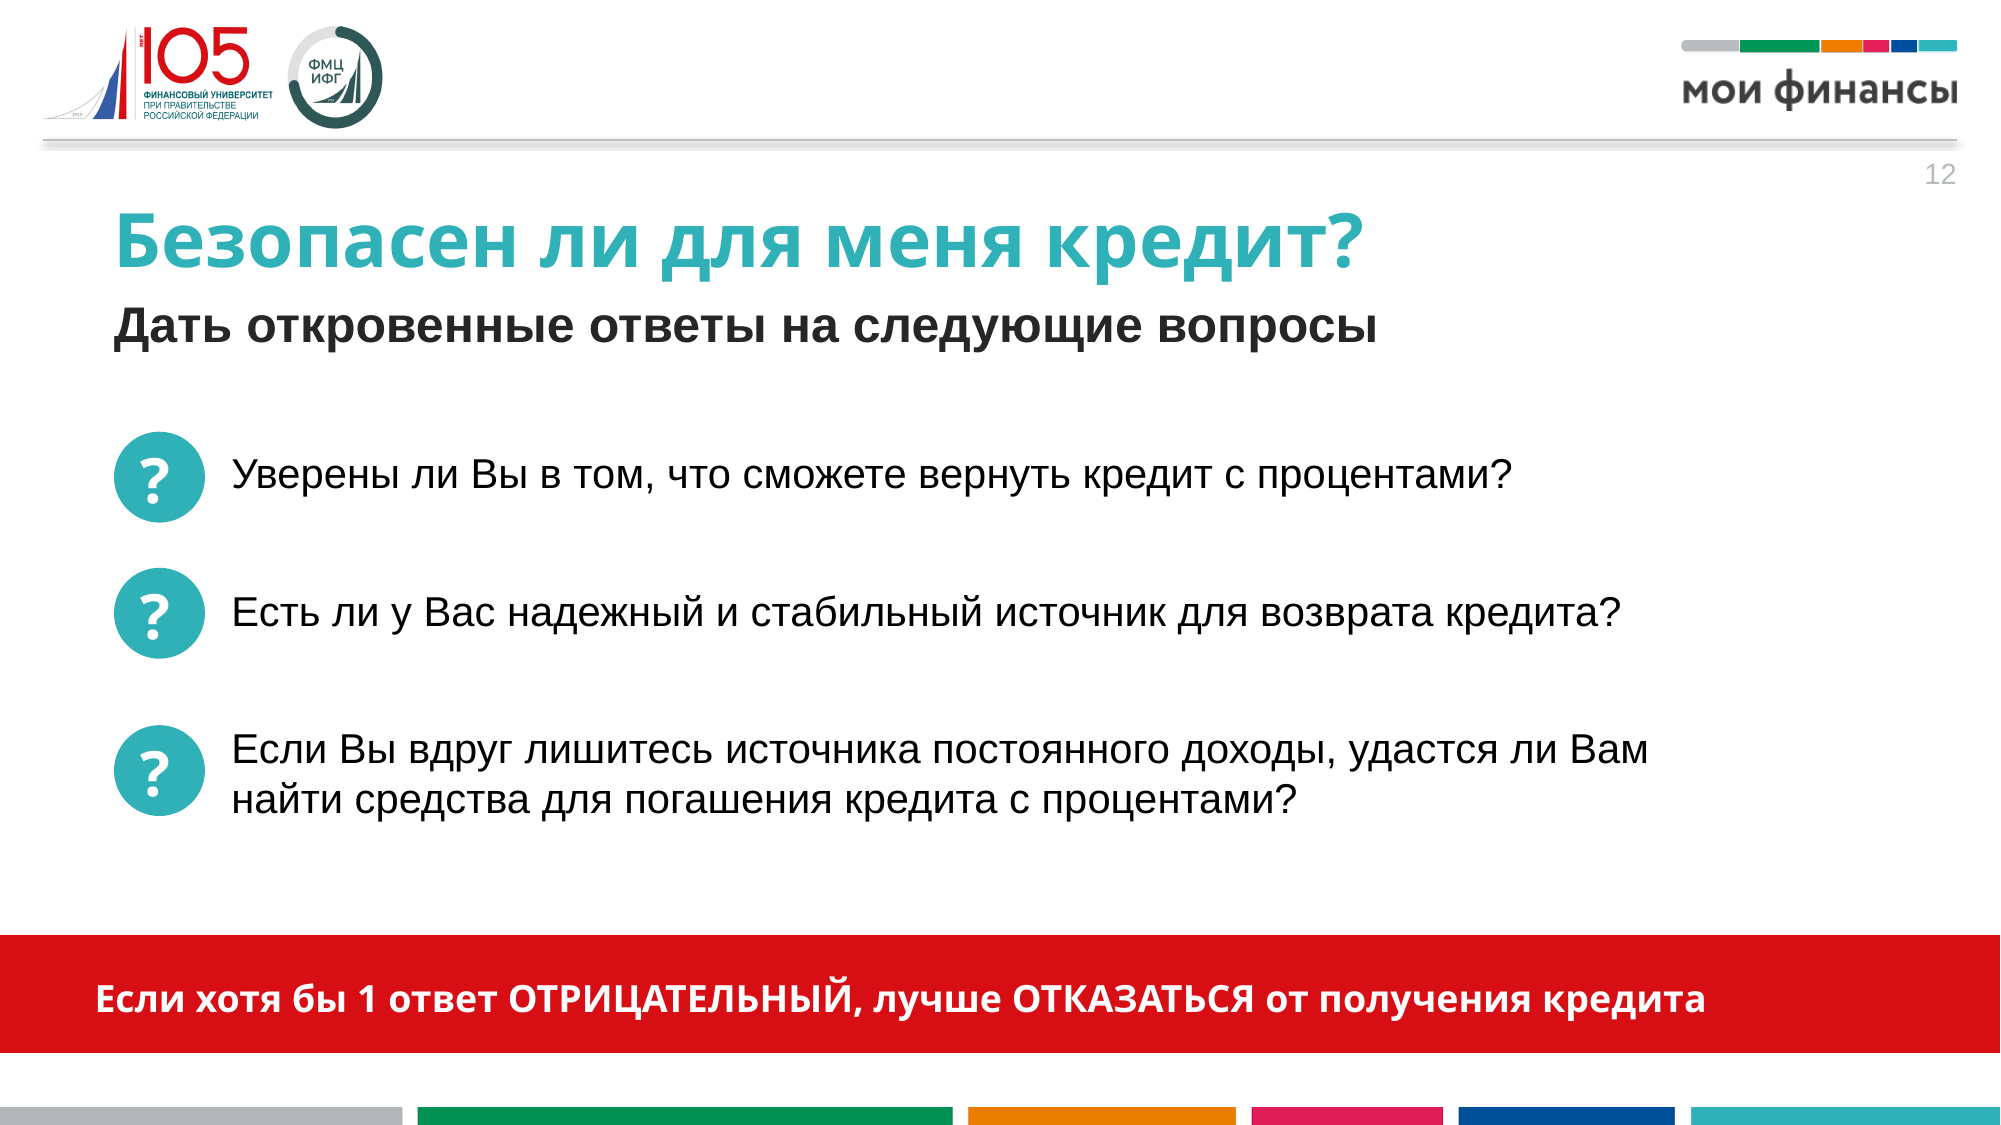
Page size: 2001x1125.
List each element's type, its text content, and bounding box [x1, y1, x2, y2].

text_box Дать откровенные ответы на следующие вопросы [114, 274, 1485, 353]
text_box Если хотя бы 1 ответ ОТРИЦАТЕЛЬНЫЙ, лучше ОТКАЗАТЬСЯ от получения кредита [94, 974, 1906, 1020]
picture [283, 26, 386, 129]
text_box Безопасен ли для меня кредит? [114, 192, 1610, 283]
picture [0, 1107, 2000, 1125]
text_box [113, 724, 206, 818]
text_box Уверены ли Вы в том, что сможете вернуть кредит с процентами? Есть ли у Вас надежный и стабильный источник для возврата кредита? Если Вы вдруг лишитесь источника постоянного доходы, удастся ли Вам найти средства для погашения кредита с процентами? [231, 447, 1728, 823]
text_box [113, 567, 206, 661]
text_box [0, 933, 2000, 1055]
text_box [113, 431, 206, 525]
picture [30, 27, 273, 129]
text_box 12 [1883, 155, 1957, 191]
